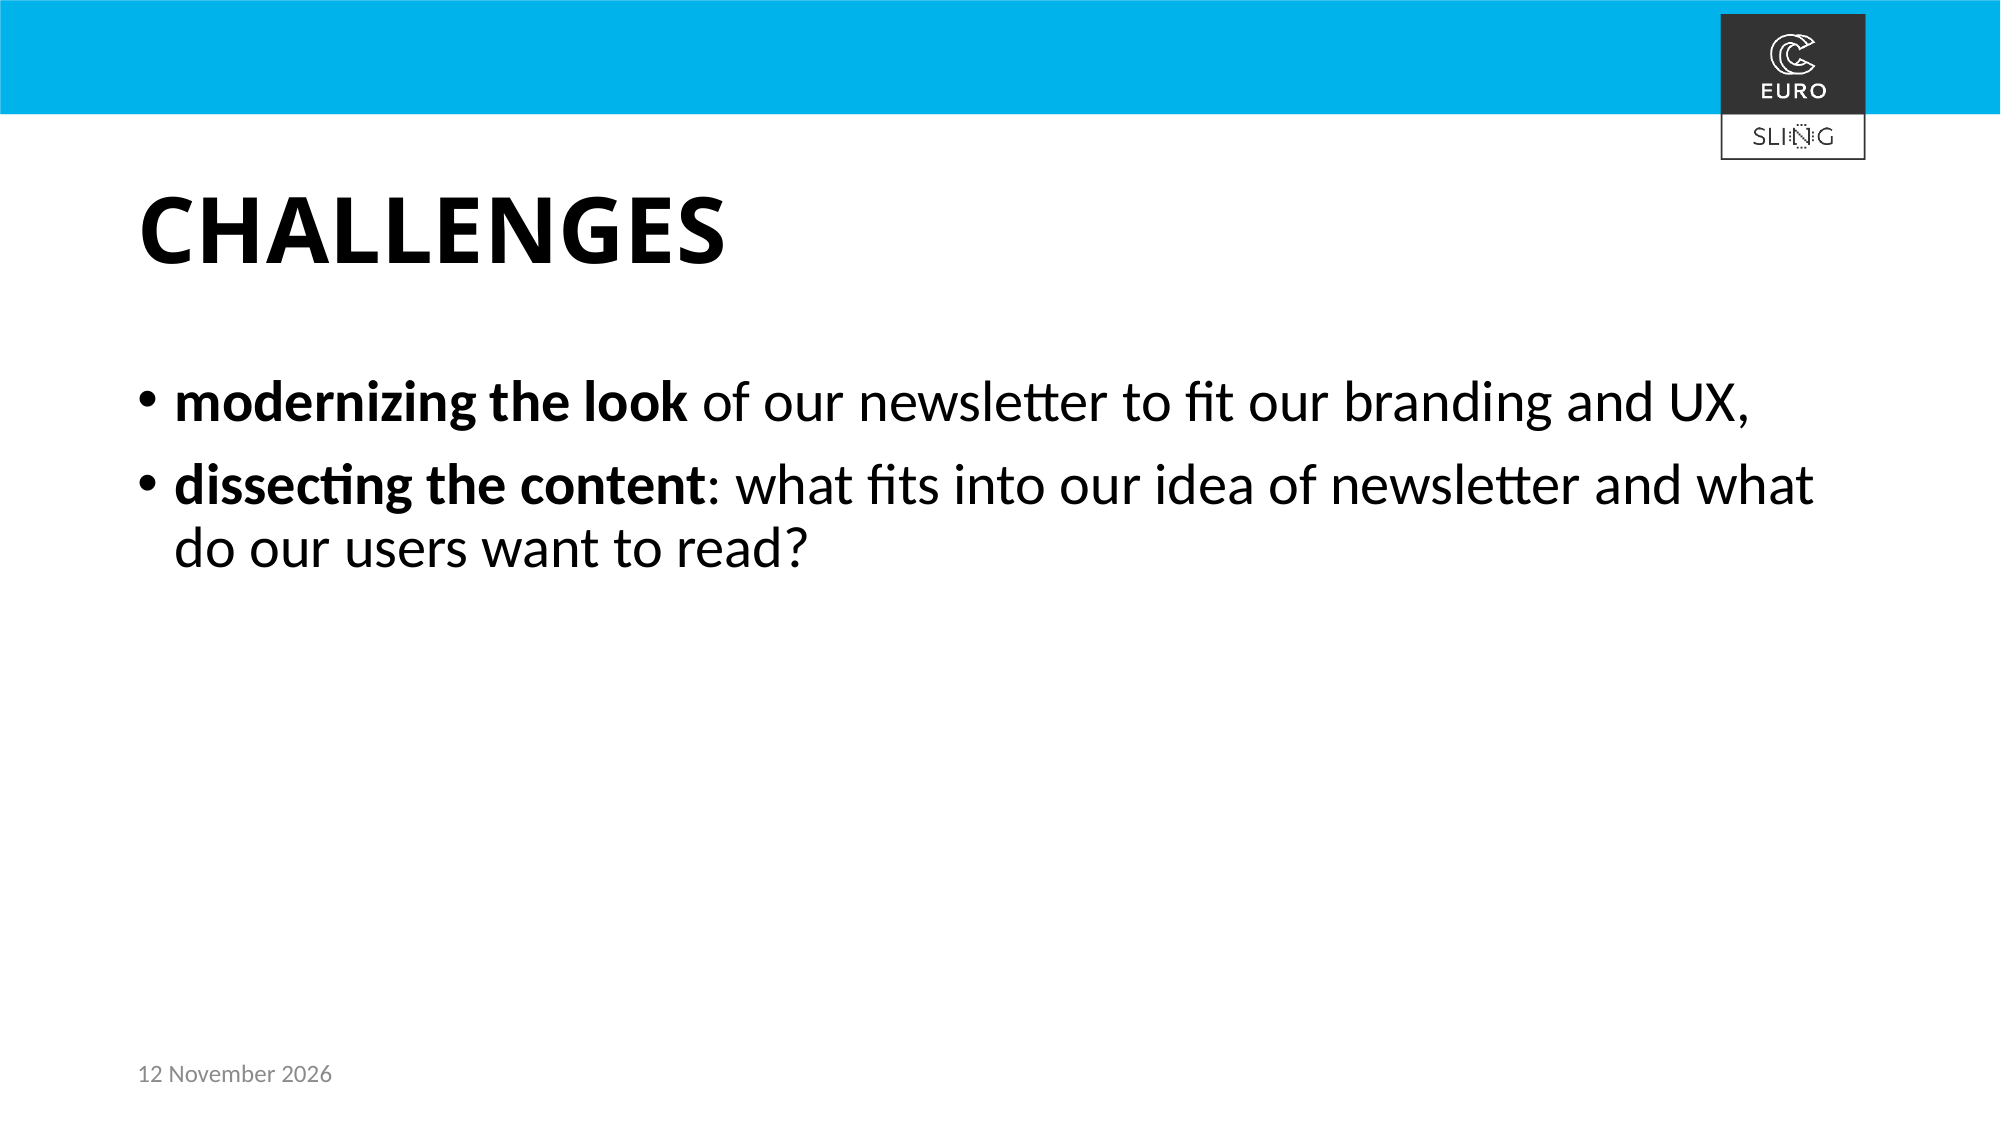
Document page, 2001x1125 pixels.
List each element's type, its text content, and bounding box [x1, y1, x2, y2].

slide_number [137, 1042, 588, 1103]
picture [0, 15, 2001, 162]
title CHALLENGES [137, 125, 1863, 343]
list modernizing the look of our newsletter to fit our branding and UX, dissecting the content: what fits into our idea of newsletter and what do our users want to read? [137, 364, 1863, 1017]
